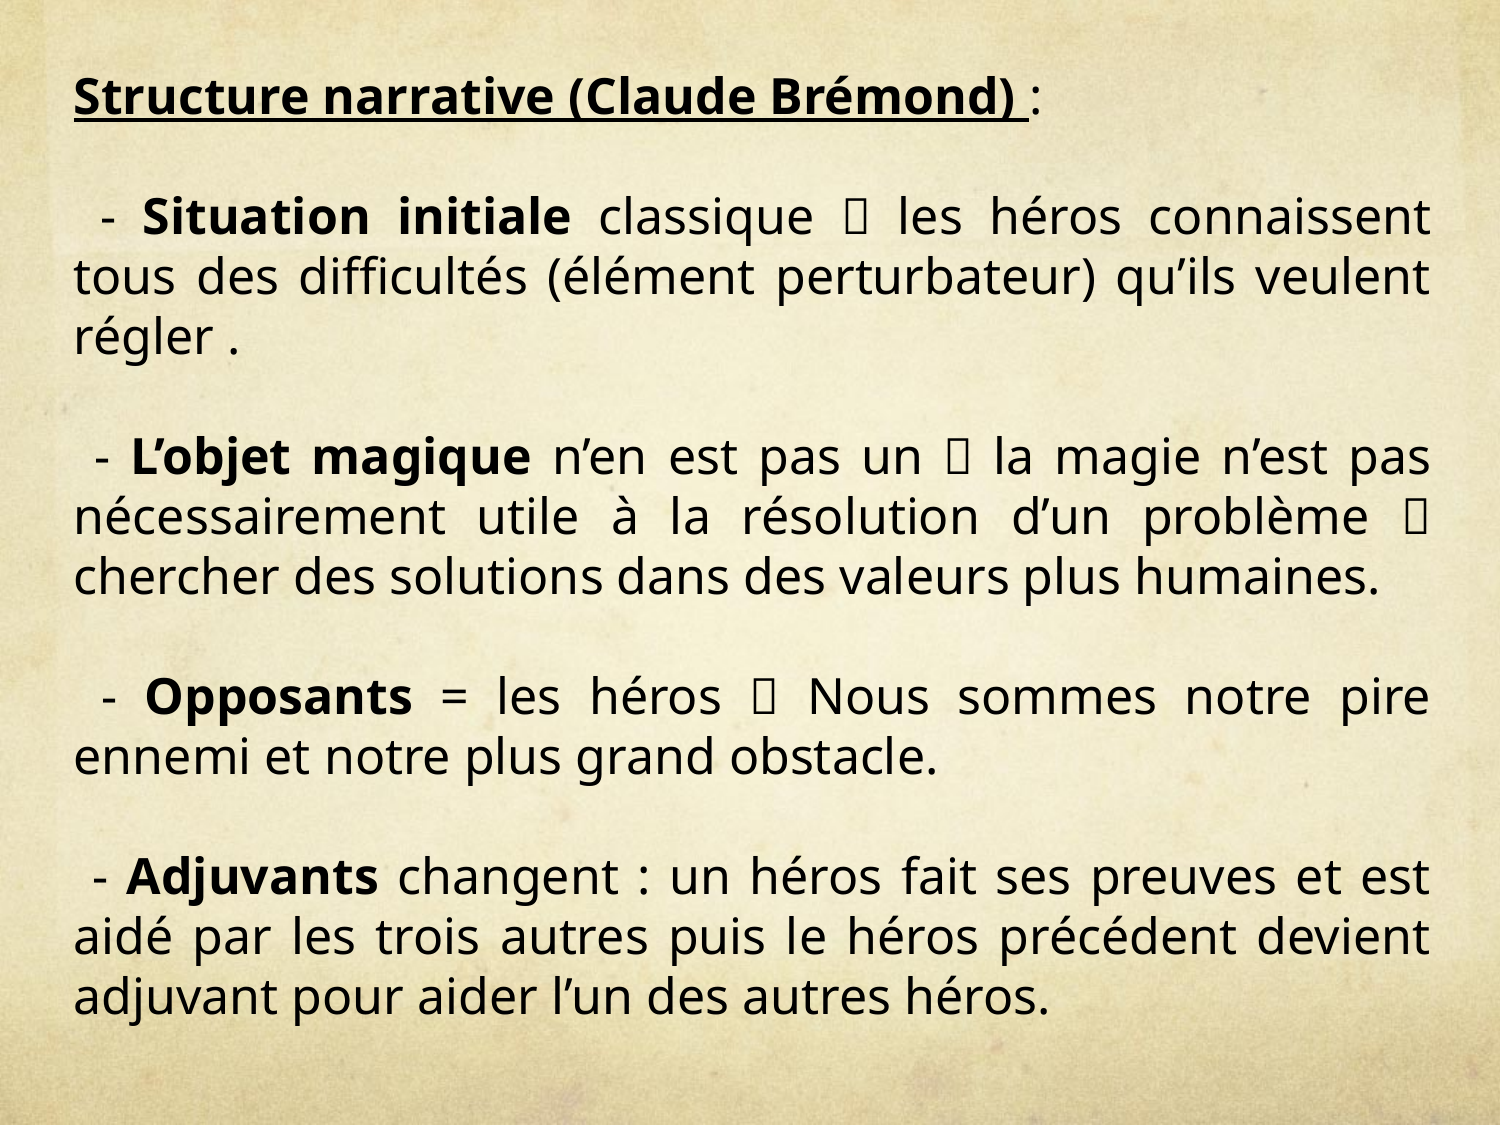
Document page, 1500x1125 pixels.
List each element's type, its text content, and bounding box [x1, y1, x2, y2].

text_box Structure narrative (Claude Brémond) : - Situation initiale classique  les héros connaissent tous des difficultés (élément perturbateur) qu’ils veulent régler . - L’objet magique n’en est pas un  la magie n’est pas nécessairement utile à la résolution d’un problème  chercher des solutions dans des valeurs plus humaines. - Opposants = les héros  Nous sommes notre pire ennemi et notre plus grand obstacle. - Adjuvants changent : un héros fait ses preuves et est aidé par les trois autres puis le héros précédent devient adjuvant pour aider l’un des autres héros. [59, 57, 1447, 1092]
picture [0, 0, 1500, 1125]
